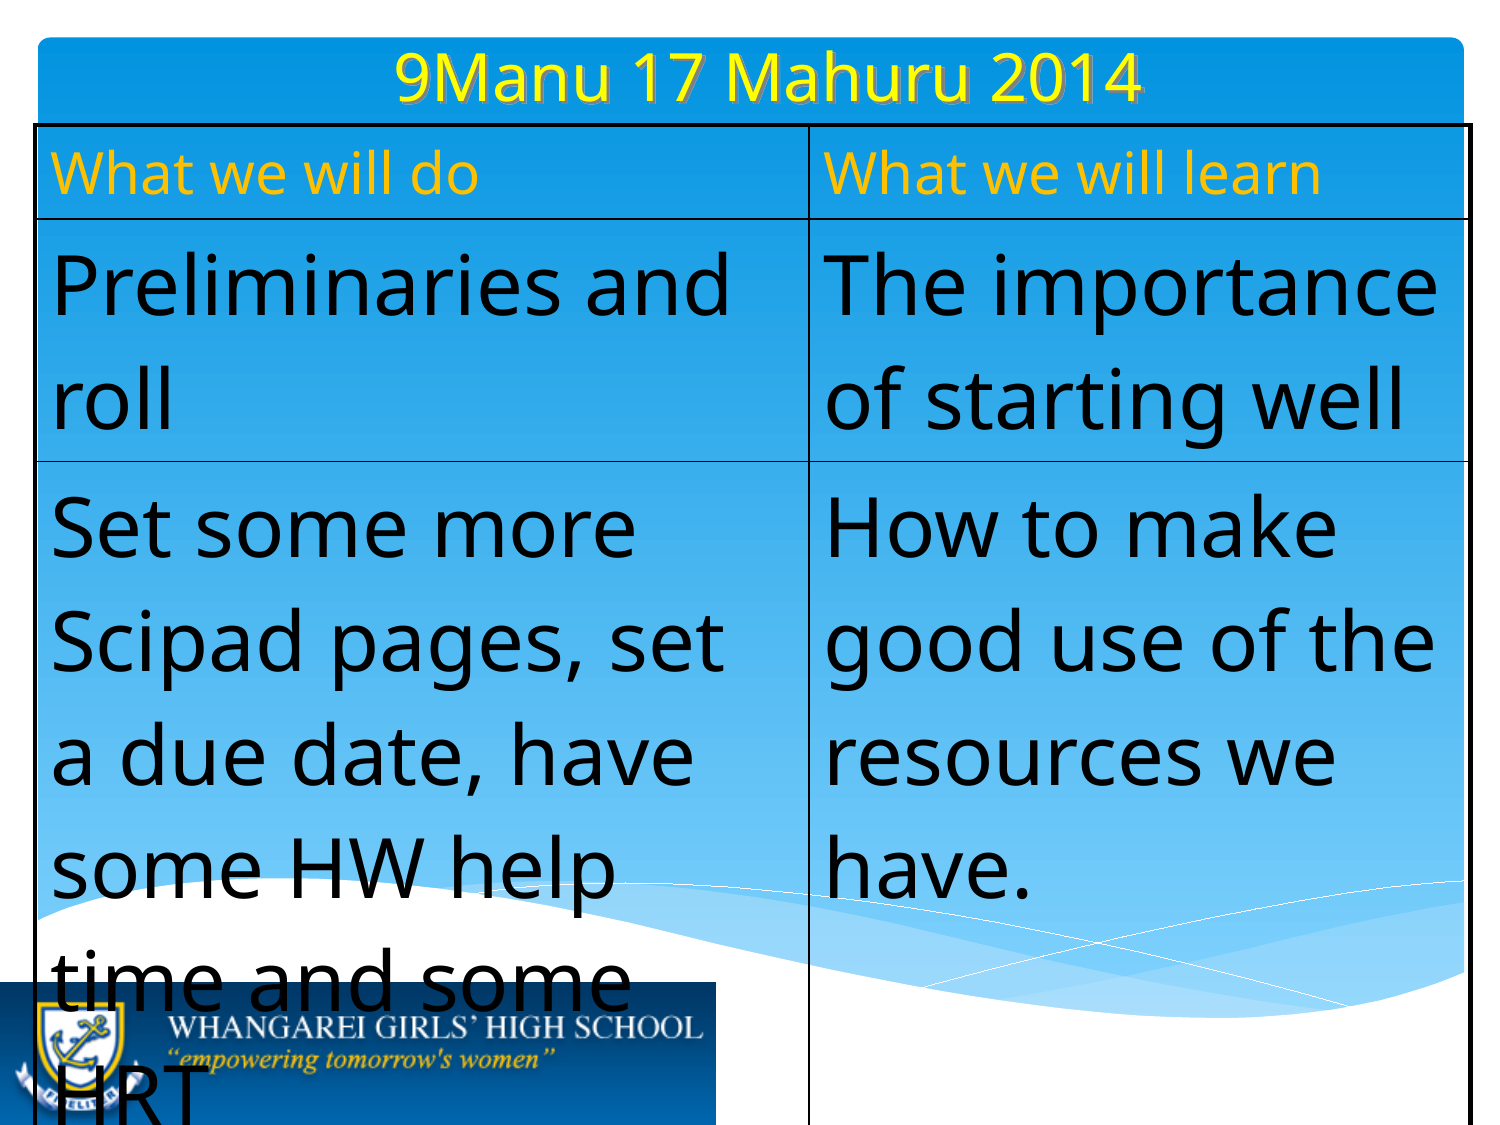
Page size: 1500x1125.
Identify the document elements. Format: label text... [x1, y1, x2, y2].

table_header What we will do [37, 127, 808, 218]
picture [0, 982, 716, 1125]
text_box 9Manu 17 Mahuru 2014 [162, 24, 1375, 123]
table_cell Preliminaries and roll [37, 220, 808, 461]
table_cell How to make good use of the resources we have. [810, 462, 1468, 1125]
table_cell Set some more Scipad pages, set a due date, have some HW help time and some HRT [37, 462, 808, 1125]
table_cell The importance of starting well [810, 220, 1468, 461]
table_header What we will learn [810, 127, 1468, 218]
